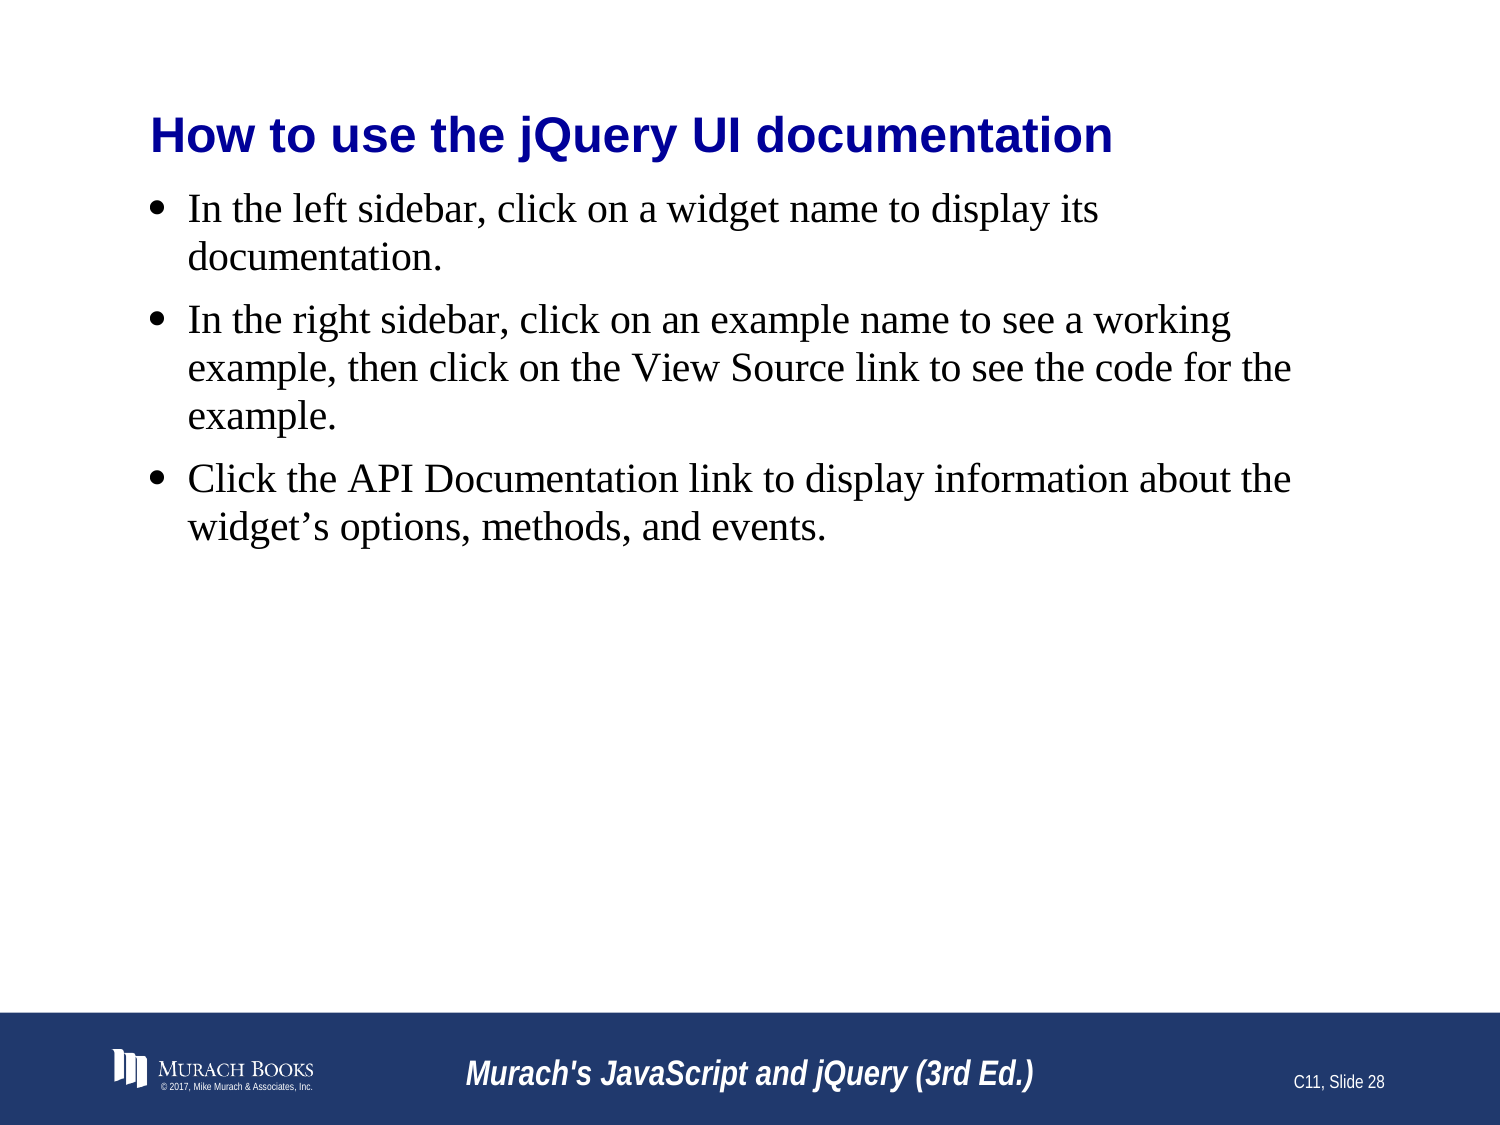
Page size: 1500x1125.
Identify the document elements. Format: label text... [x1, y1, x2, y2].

slide_number C11, Slide 28 [1087, 1025, 1400, 1100]
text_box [149, 180, 1350, 563]
footer © 2017, Mike Murach & Associates, Inc. [12, 1025, 463, 1100]
slide_number Murach's JavaScript and jQuery (3rd Ed.) [463, 1025, 1050, 1100]
title How to use the jQuery UI documentation [150, 102, 1350, 164]
